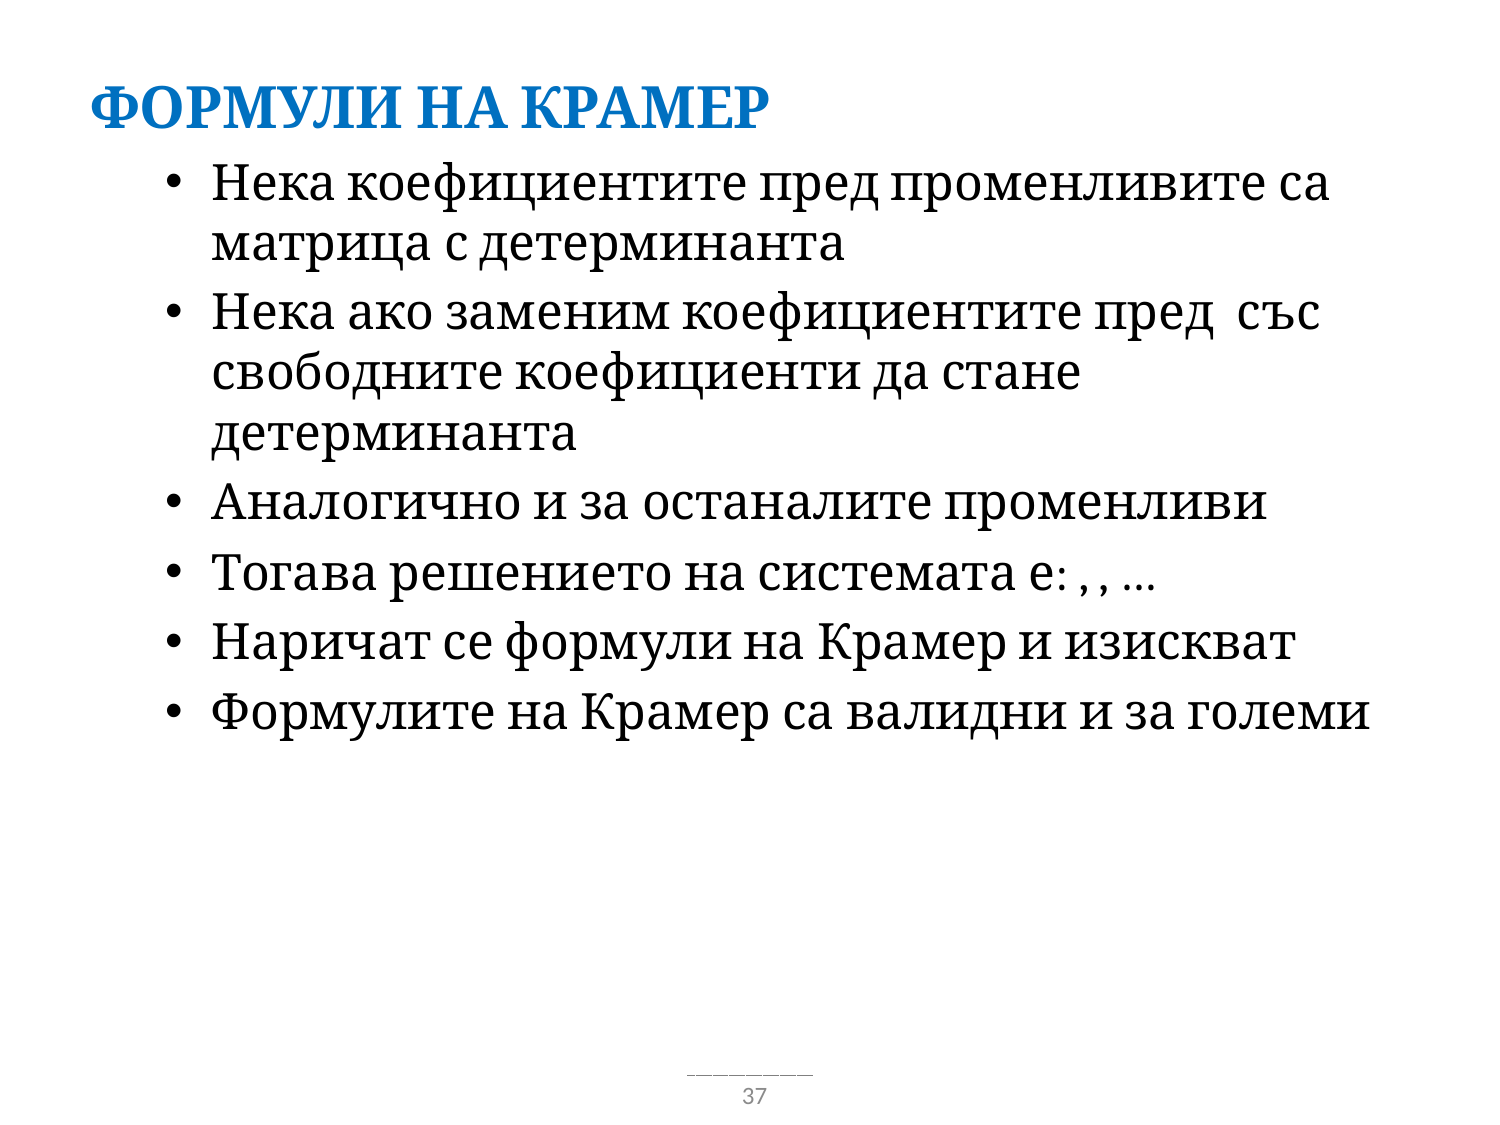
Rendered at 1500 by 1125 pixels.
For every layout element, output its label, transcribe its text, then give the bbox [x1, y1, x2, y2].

slide_number 37 [579, 1065, 930, 1125]
